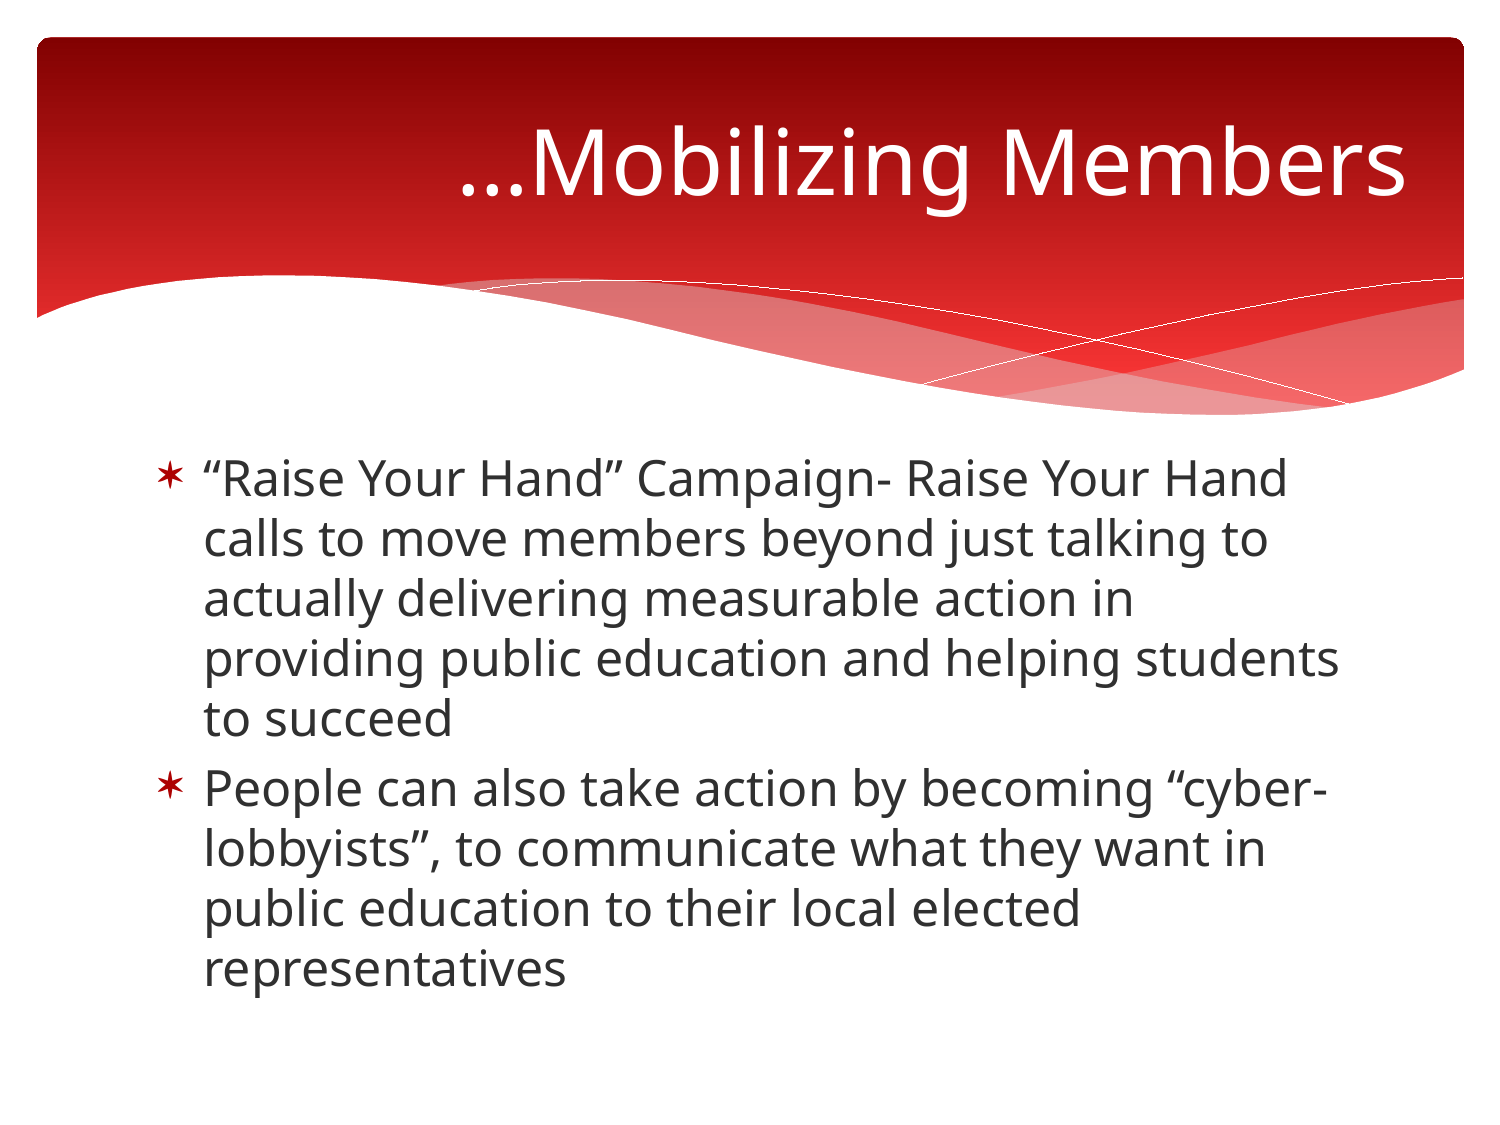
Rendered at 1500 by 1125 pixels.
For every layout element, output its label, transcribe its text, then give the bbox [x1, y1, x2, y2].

title …Mobilizing Members [75, 55, 1425, 261]
list “Raise Your Hand” Campaign- Raise Your Hand calls to move members beyond just talking to actually delivering measurable action in providing public education and helping students to succeed People can also take action by becoming “cyber-lobbyists”, to communicate what they want in public education to their local elected representatives [143, 438, 1359, 1005]
